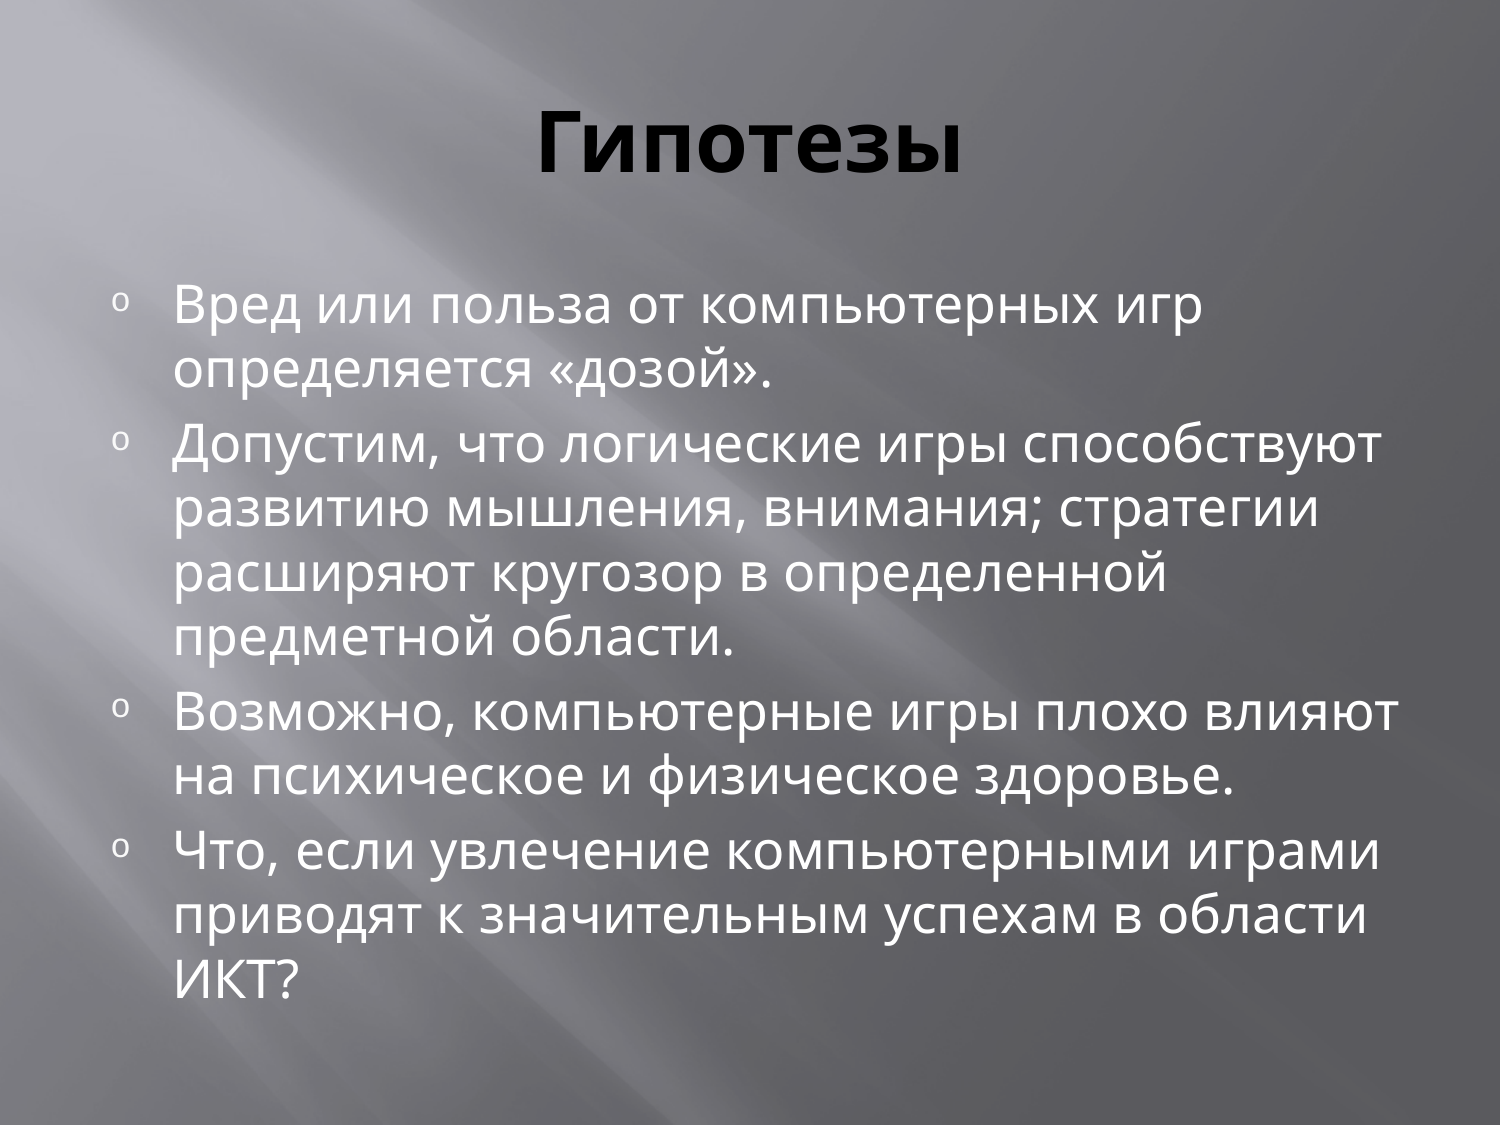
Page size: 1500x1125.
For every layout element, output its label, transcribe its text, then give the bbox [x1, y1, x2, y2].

list Вред или польза от компьютерных игр определяется «дозой». Допустим, что логические игры способствуют развитию мышления, внимания; стратегии расширяют кругозор в определенной предметной области. Возможно, компьютерные игры плохо влияют на психическое и физическое здоровье. Что, если увлечение компьютерными играми приводят к значительным успехам в области ИКТ? [75, 262, 1425, 1035]
title Гипотезы [75, 45, 1425, 233]
